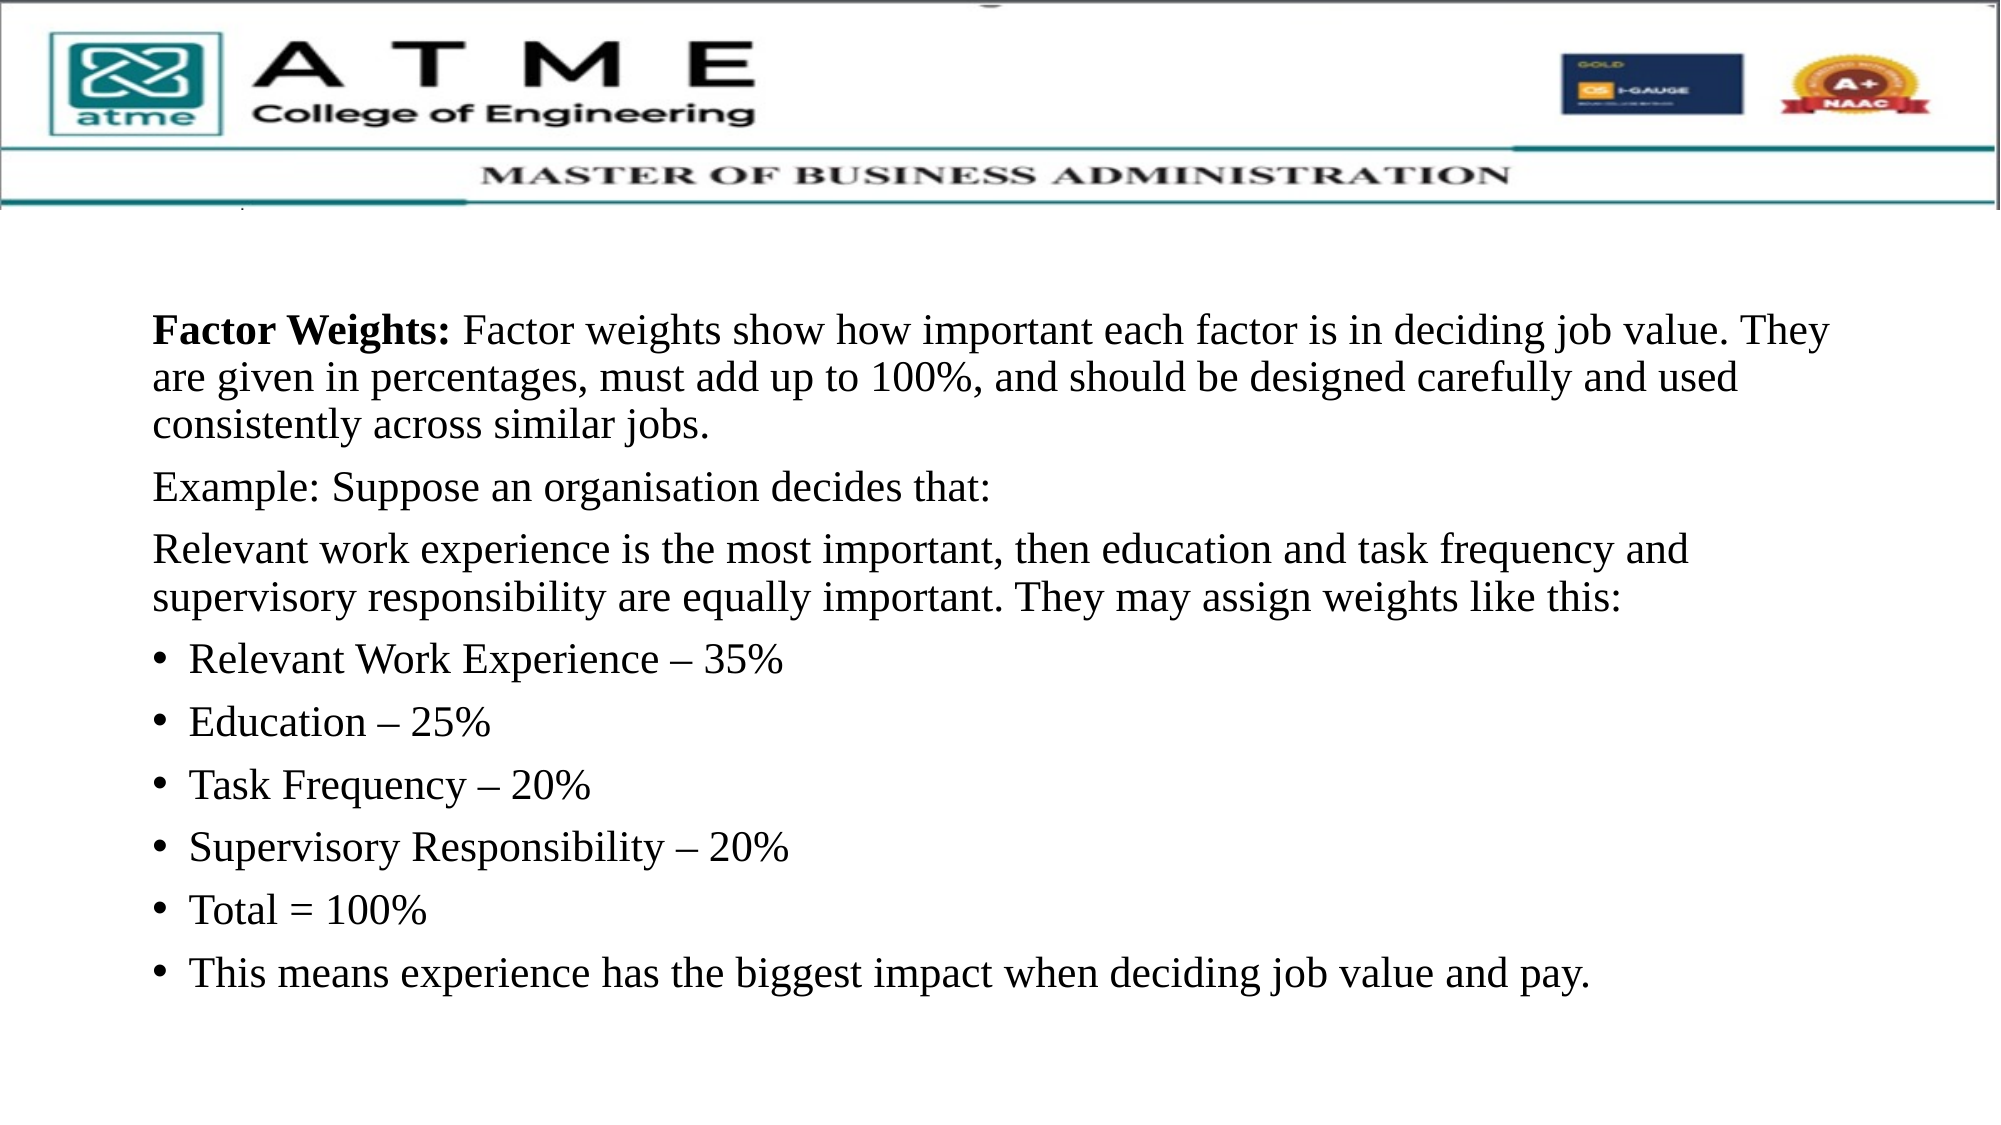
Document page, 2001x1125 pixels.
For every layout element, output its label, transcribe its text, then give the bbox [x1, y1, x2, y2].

picture [0, 0, 2000, 210]
list Factor Weights: Factor weights show how important each factor is in deciding job value. They are given in percentages, must add up to 100%, and should be designed carefully and used consistently across similar jobs. Example: Suppose an organisation decides that: Relevant work experience is the most important, then education and task frequency and supervisory responsibility are equally important. They may assign weights like this: Relevant Work Experience – 35% Education – 25% Task Frequency – 20% Supervisory Responsibility – 20% Total = 100% This means experience has the biggest impact when deciding job value and pay. [137, 299, 1863, 1014]
